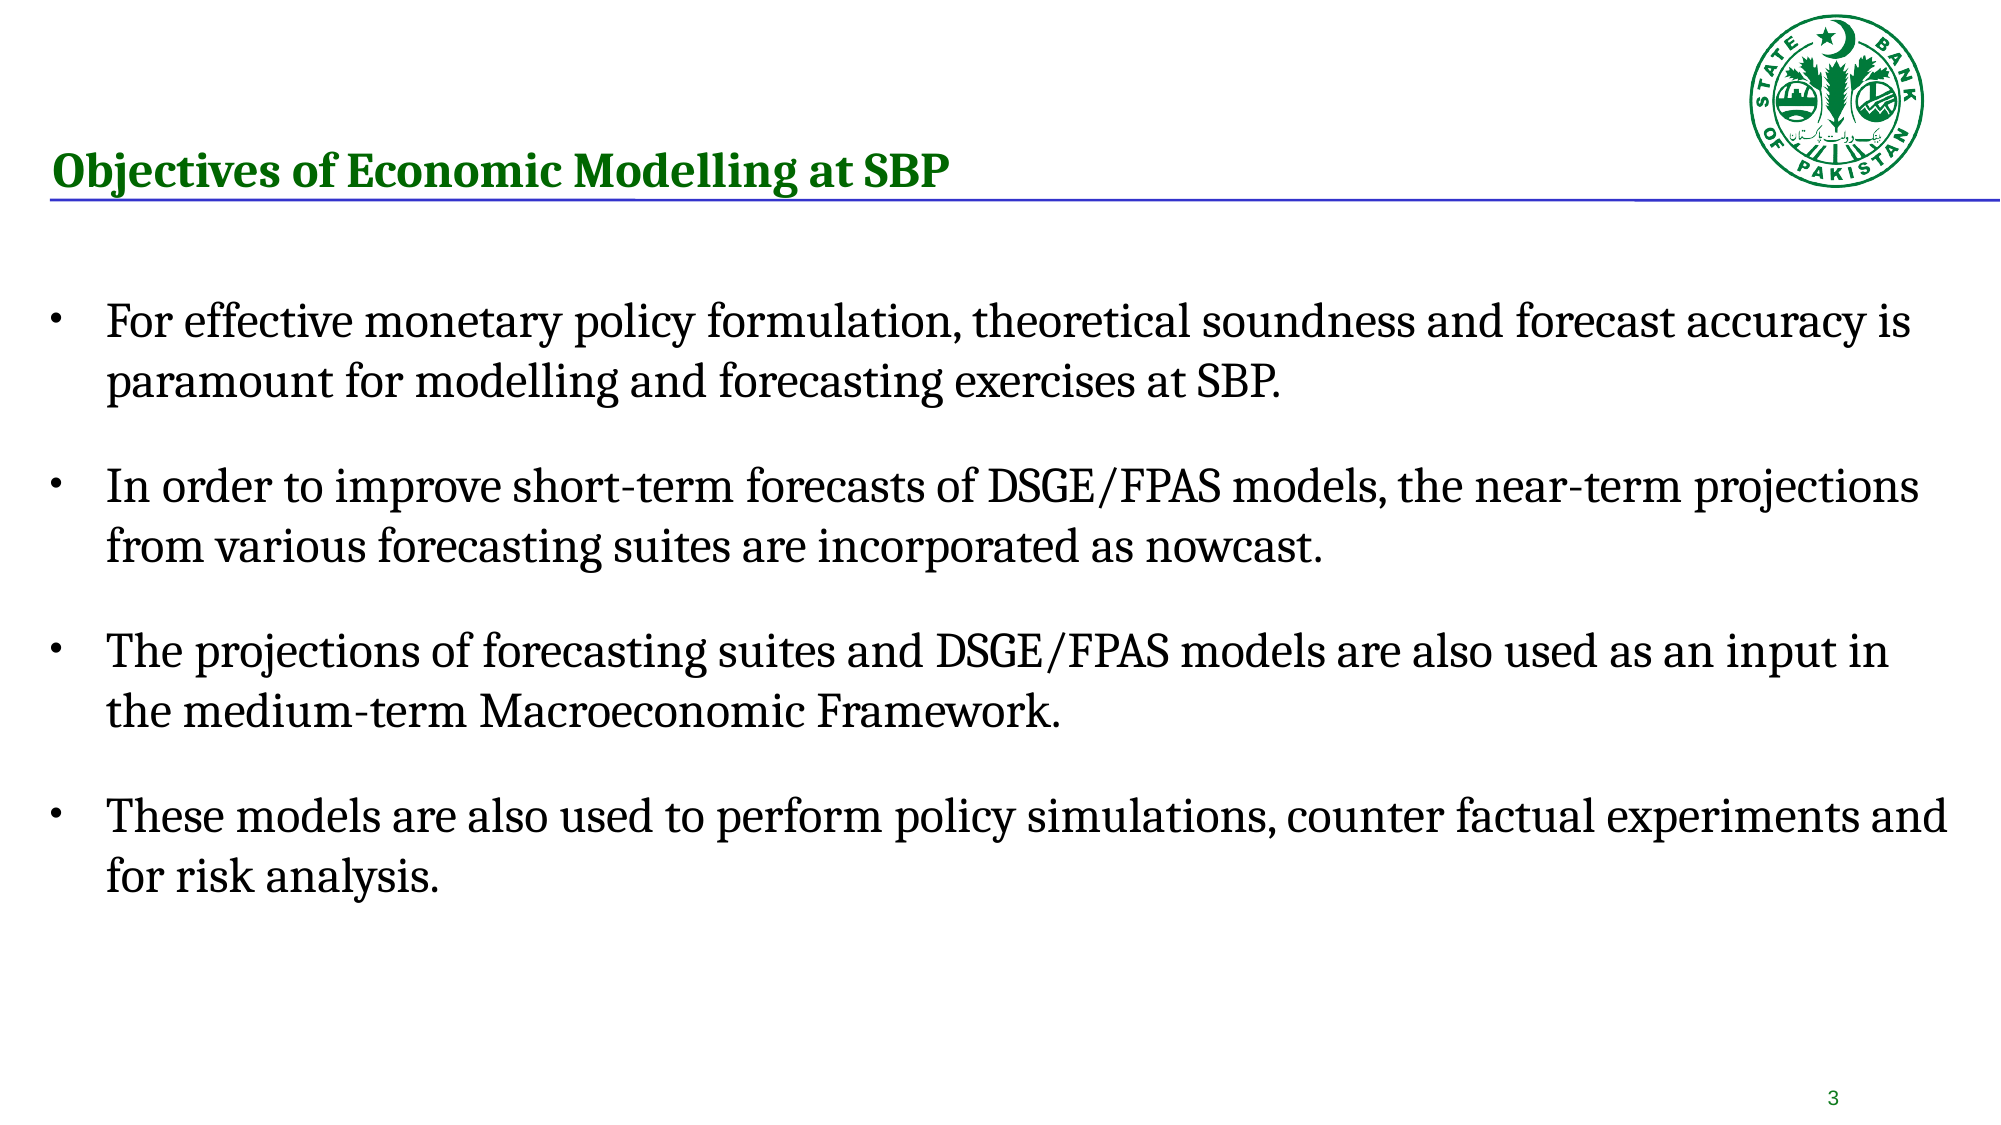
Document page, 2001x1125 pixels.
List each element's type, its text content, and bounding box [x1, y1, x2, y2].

text_box Objectives of Economic Modelling at SBP [52, 137, 1641, 213]
picture [1746, 10, 1927, 191]
list For effective monetary policy formulation, theoretical soundness and forecast accuracy is paramount for modelling and forecasting exercises at SBP. In order to improve short-term forecasts of DSGE/FPAS models, the near-term projections from various forecasting suites are incorporated as nowcast. The projections of forecasting suites and DSGE/FPAS models are also used as an input in the medium-term Macroeconomic Framework. These models are also used to perform policy simulations, counter factual experiments and for risk analysis. [49, 287, 1963, 1033]
slide_number 3 [1424, 1083, 1857, 1111]
